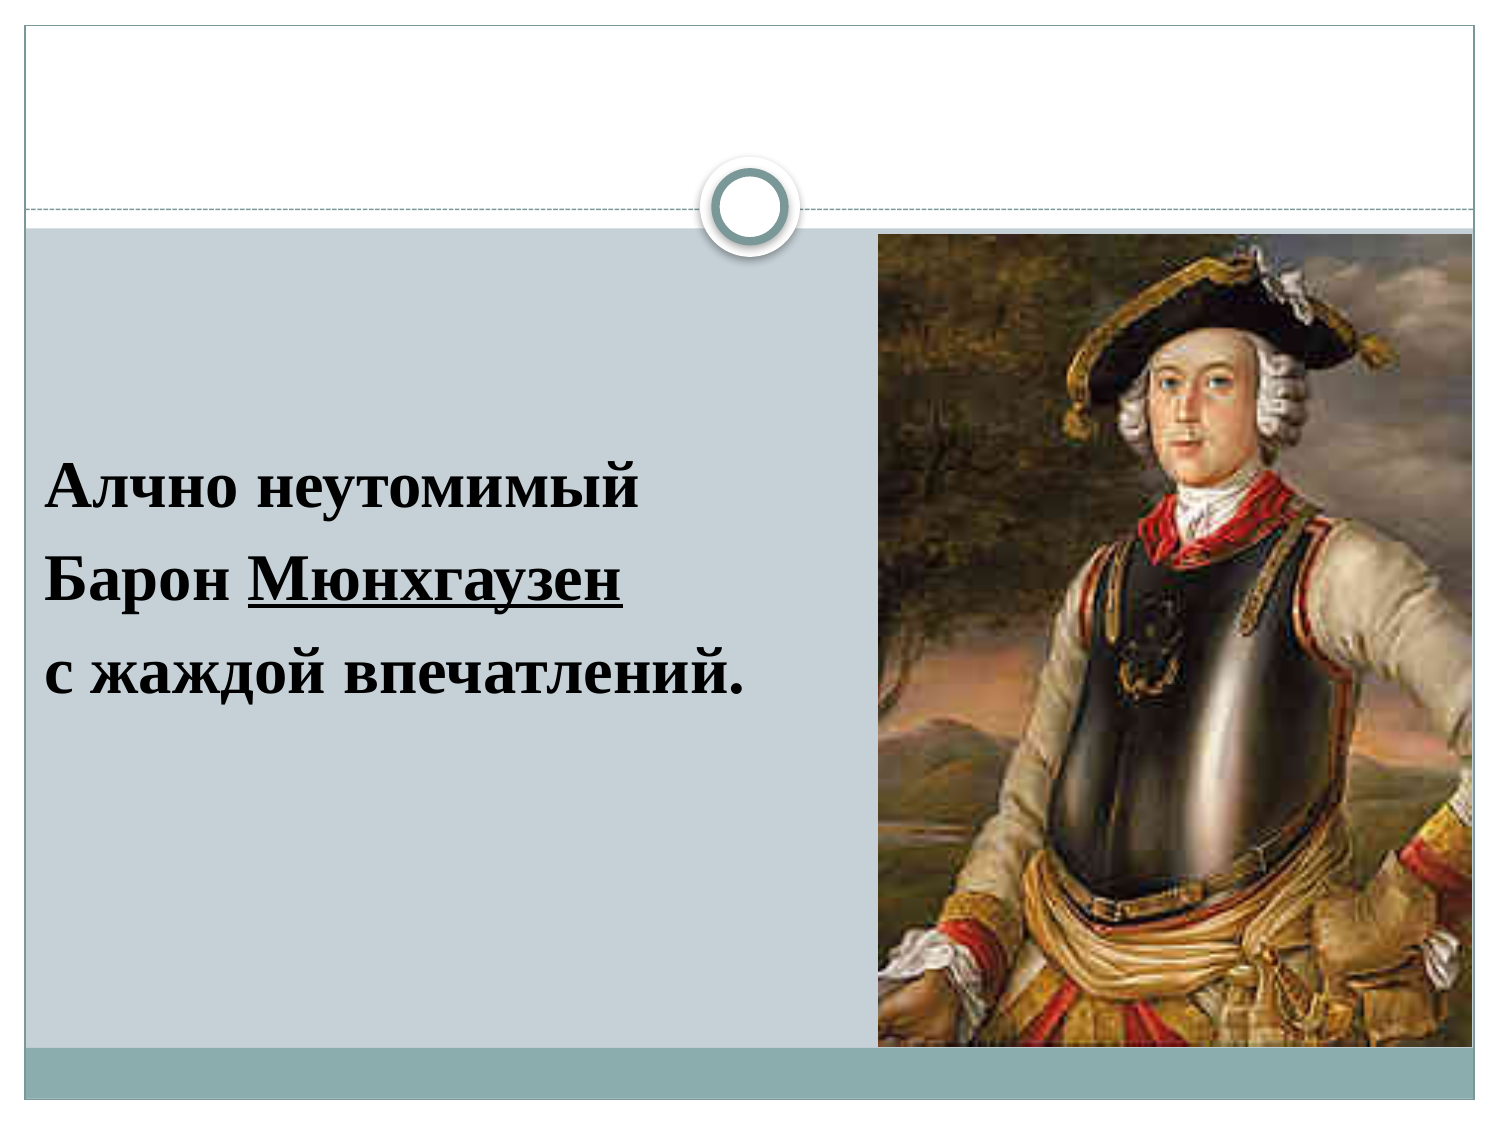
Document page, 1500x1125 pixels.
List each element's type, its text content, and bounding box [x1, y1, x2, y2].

picture [878, 234, 1473, 1047]
list Алчно неутомимый Барон Мюнхгаузен с жаждой впечатлений. [29, 246, 872, 1047]
